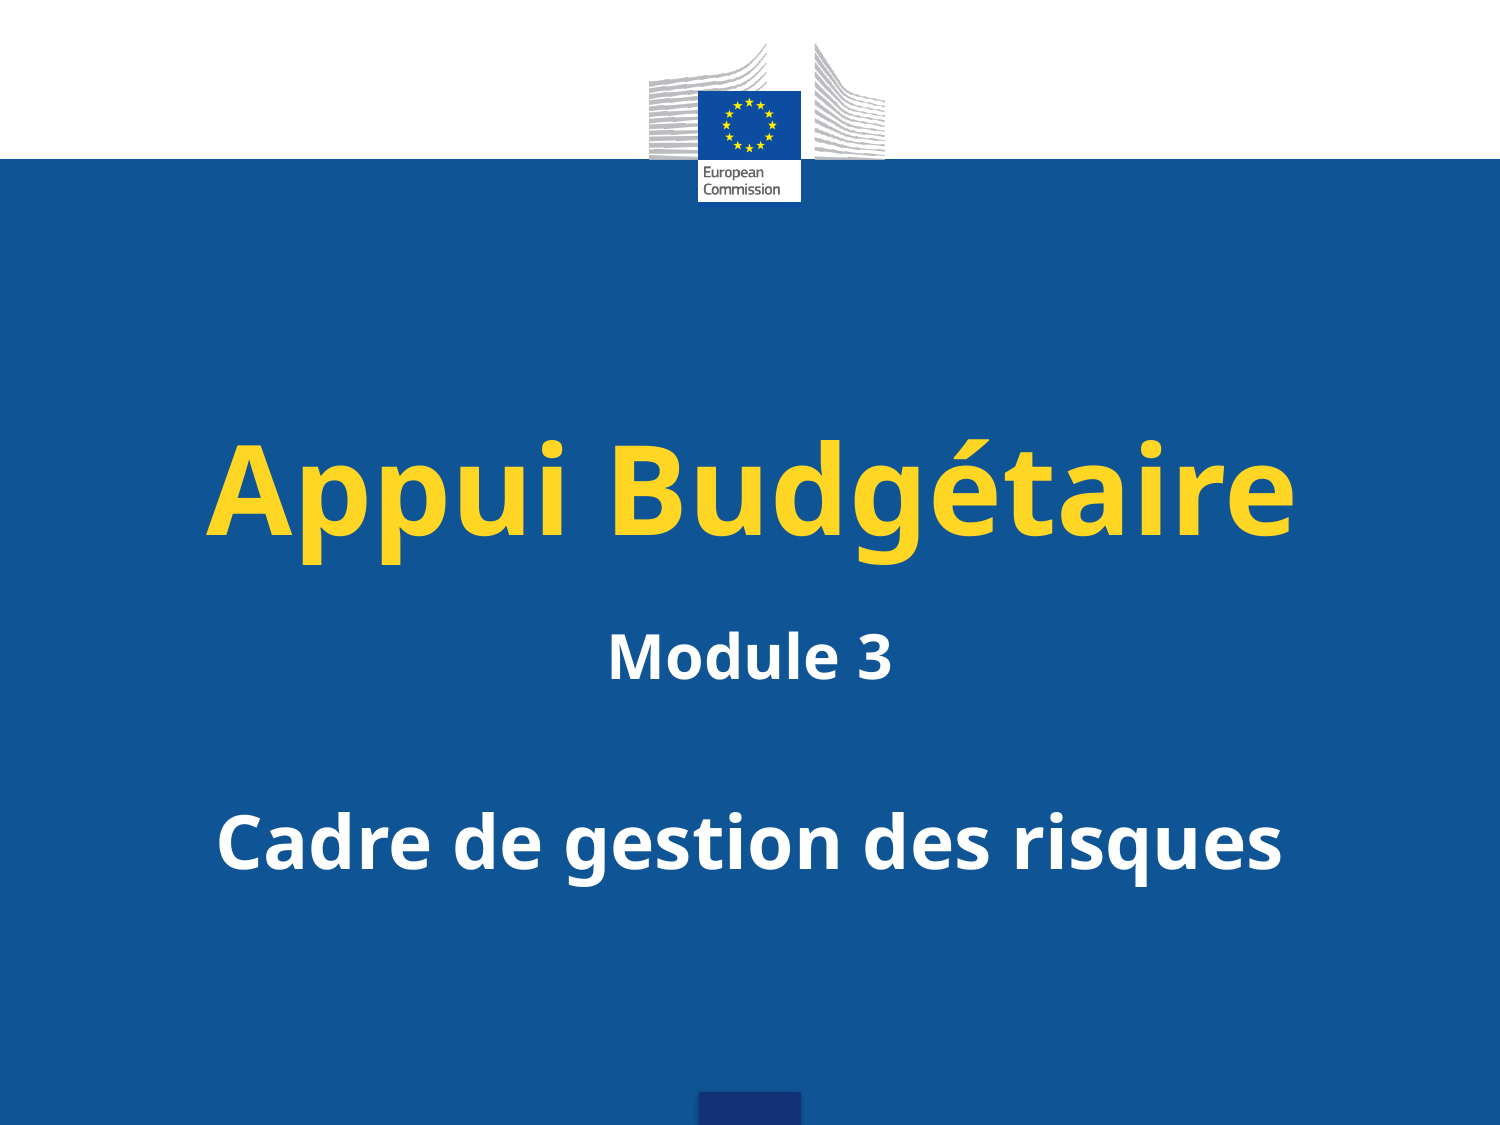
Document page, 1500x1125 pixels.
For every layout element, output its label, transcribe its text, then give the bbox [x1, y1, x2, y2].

title Appui Budgétaire [0, 420, 1500, 551]
subtitle Module 3 Cadre de gestion des risques [49, 609, 1451, 988]
